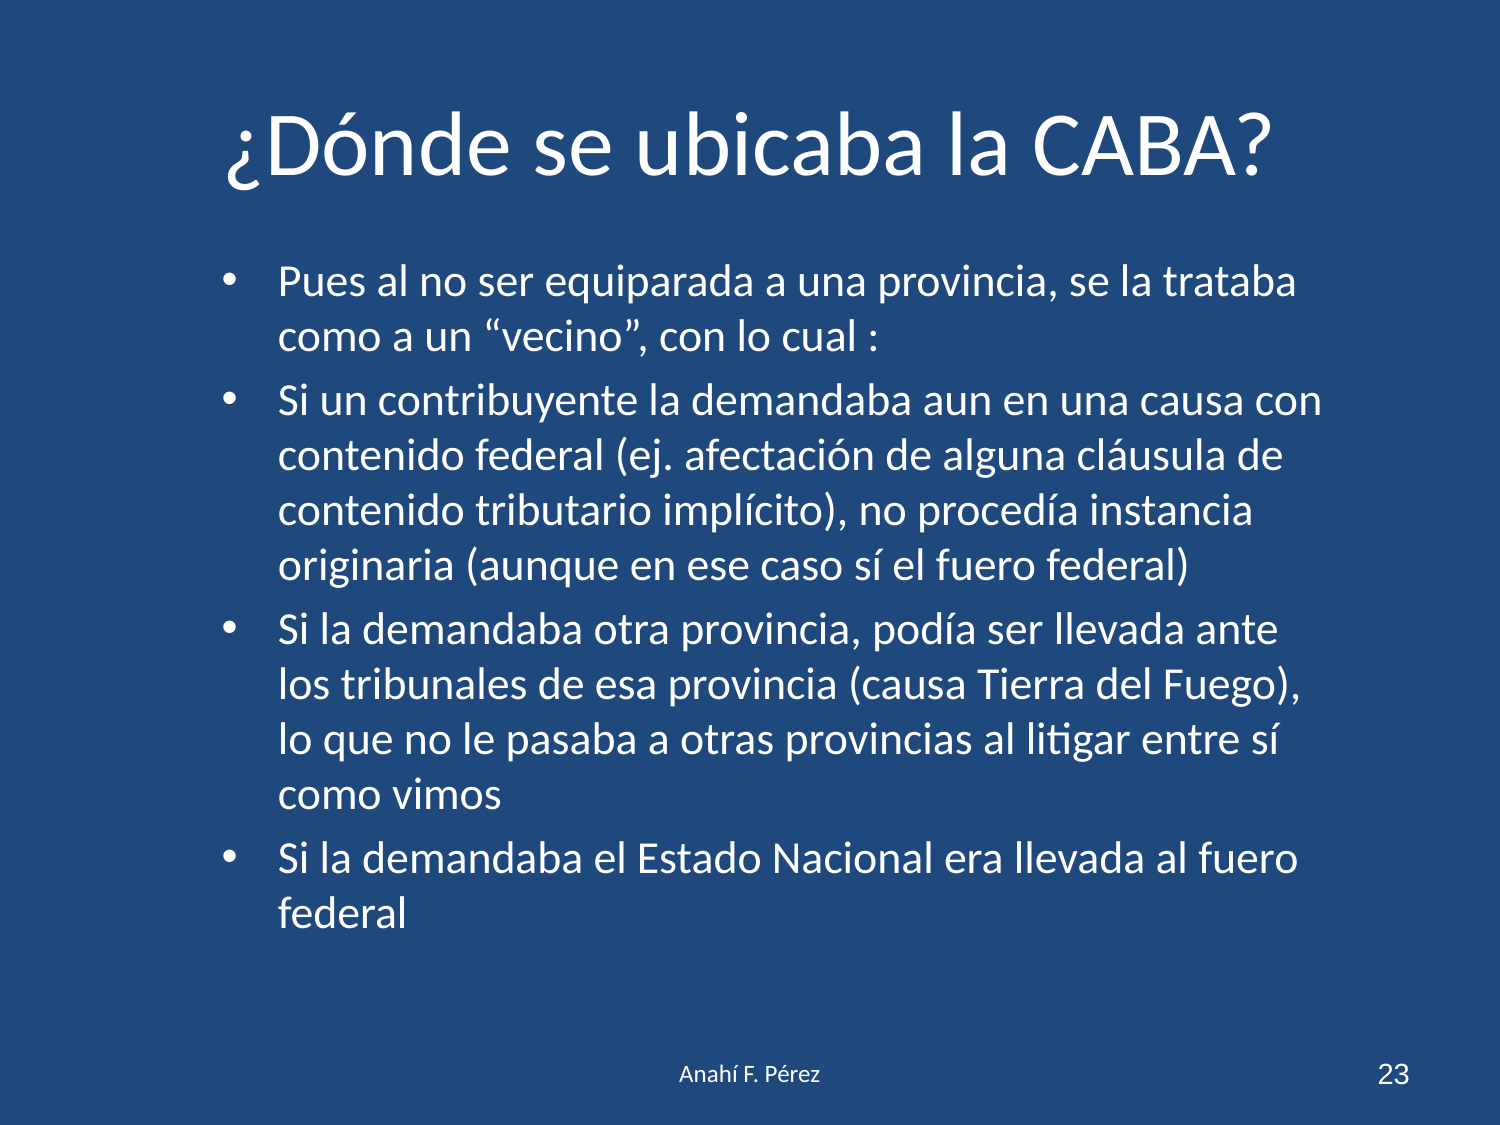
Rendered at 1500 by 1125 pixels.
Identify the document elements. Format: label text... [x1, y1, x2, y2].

list Pues al no ser equiparada a una provincia, se la trataba como a un “vecino”, con lo cual : Si un contribuyente la demandaba aun en una causa con contenido federal (ej. afectación de alguna cláusula de contenido tributario implícito), no procedía instancia originaria (aunque en ese caso sí el fuero federal) Si la demandaba otra provincia, podía ser llevada ante los tribunales de esa provincia (causa Tierra del Fuego), lo que no le pasaba a otras provincias al litigar entre sí como vimos Si la demandaba el Estado Nacional era llevada al fuero federal [206, 243, 1341, 988]
slide_number 23 [1074, 1042, 1425, 1103]
title ¿Dónde se ubicaba la CABA? [75, 45, 1425, 233]
footer Anahí F. Pérez [512, 1042, 988, 1103]
